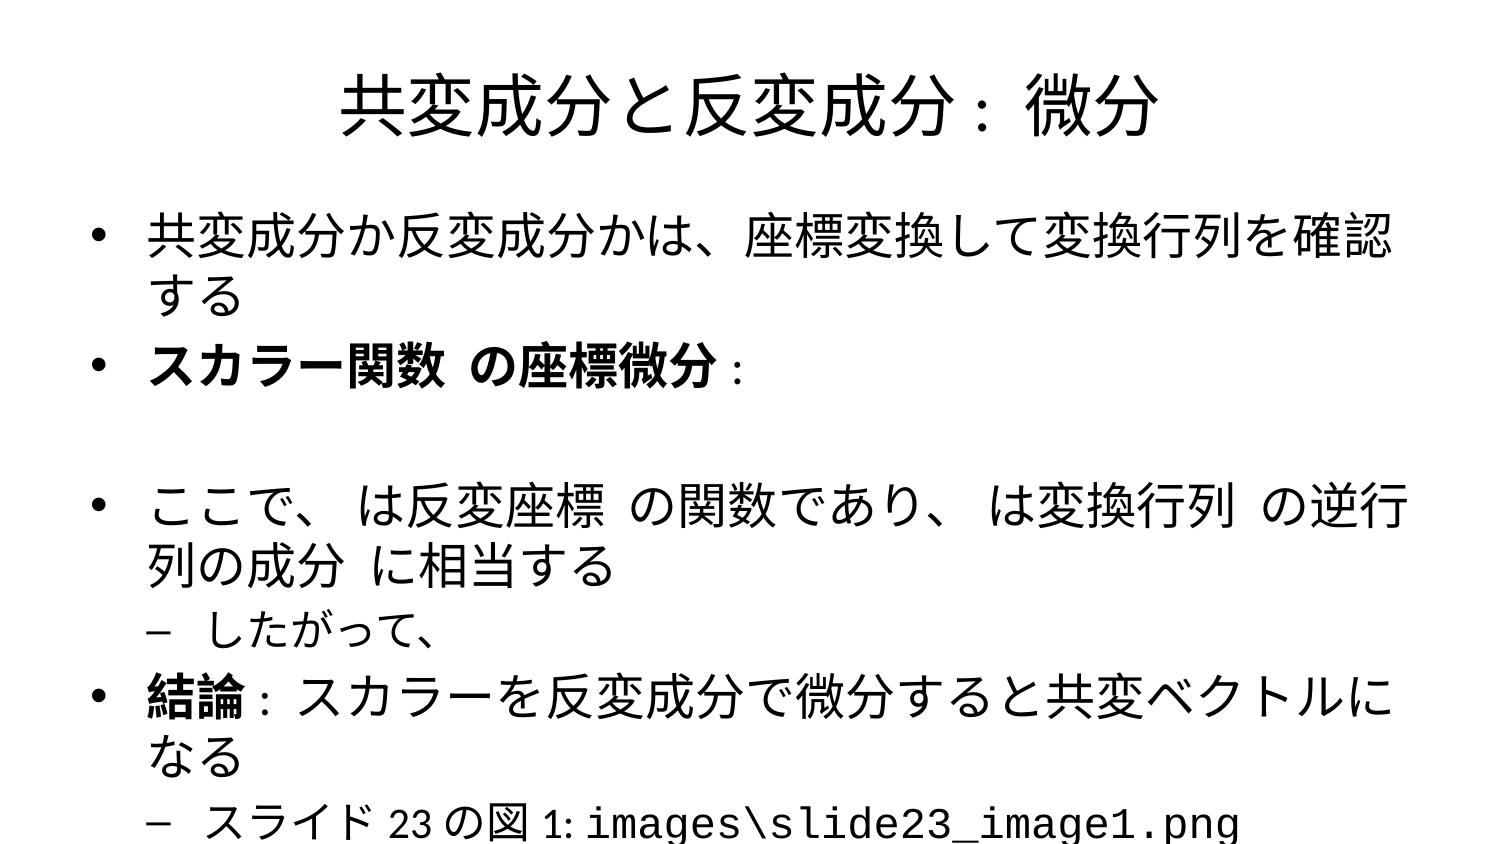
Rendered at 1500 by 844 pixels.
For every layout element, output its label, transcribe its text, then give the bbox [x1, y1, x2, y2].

title 共変成分と反変成分: 微分 [75, 33, 1425, 175]
